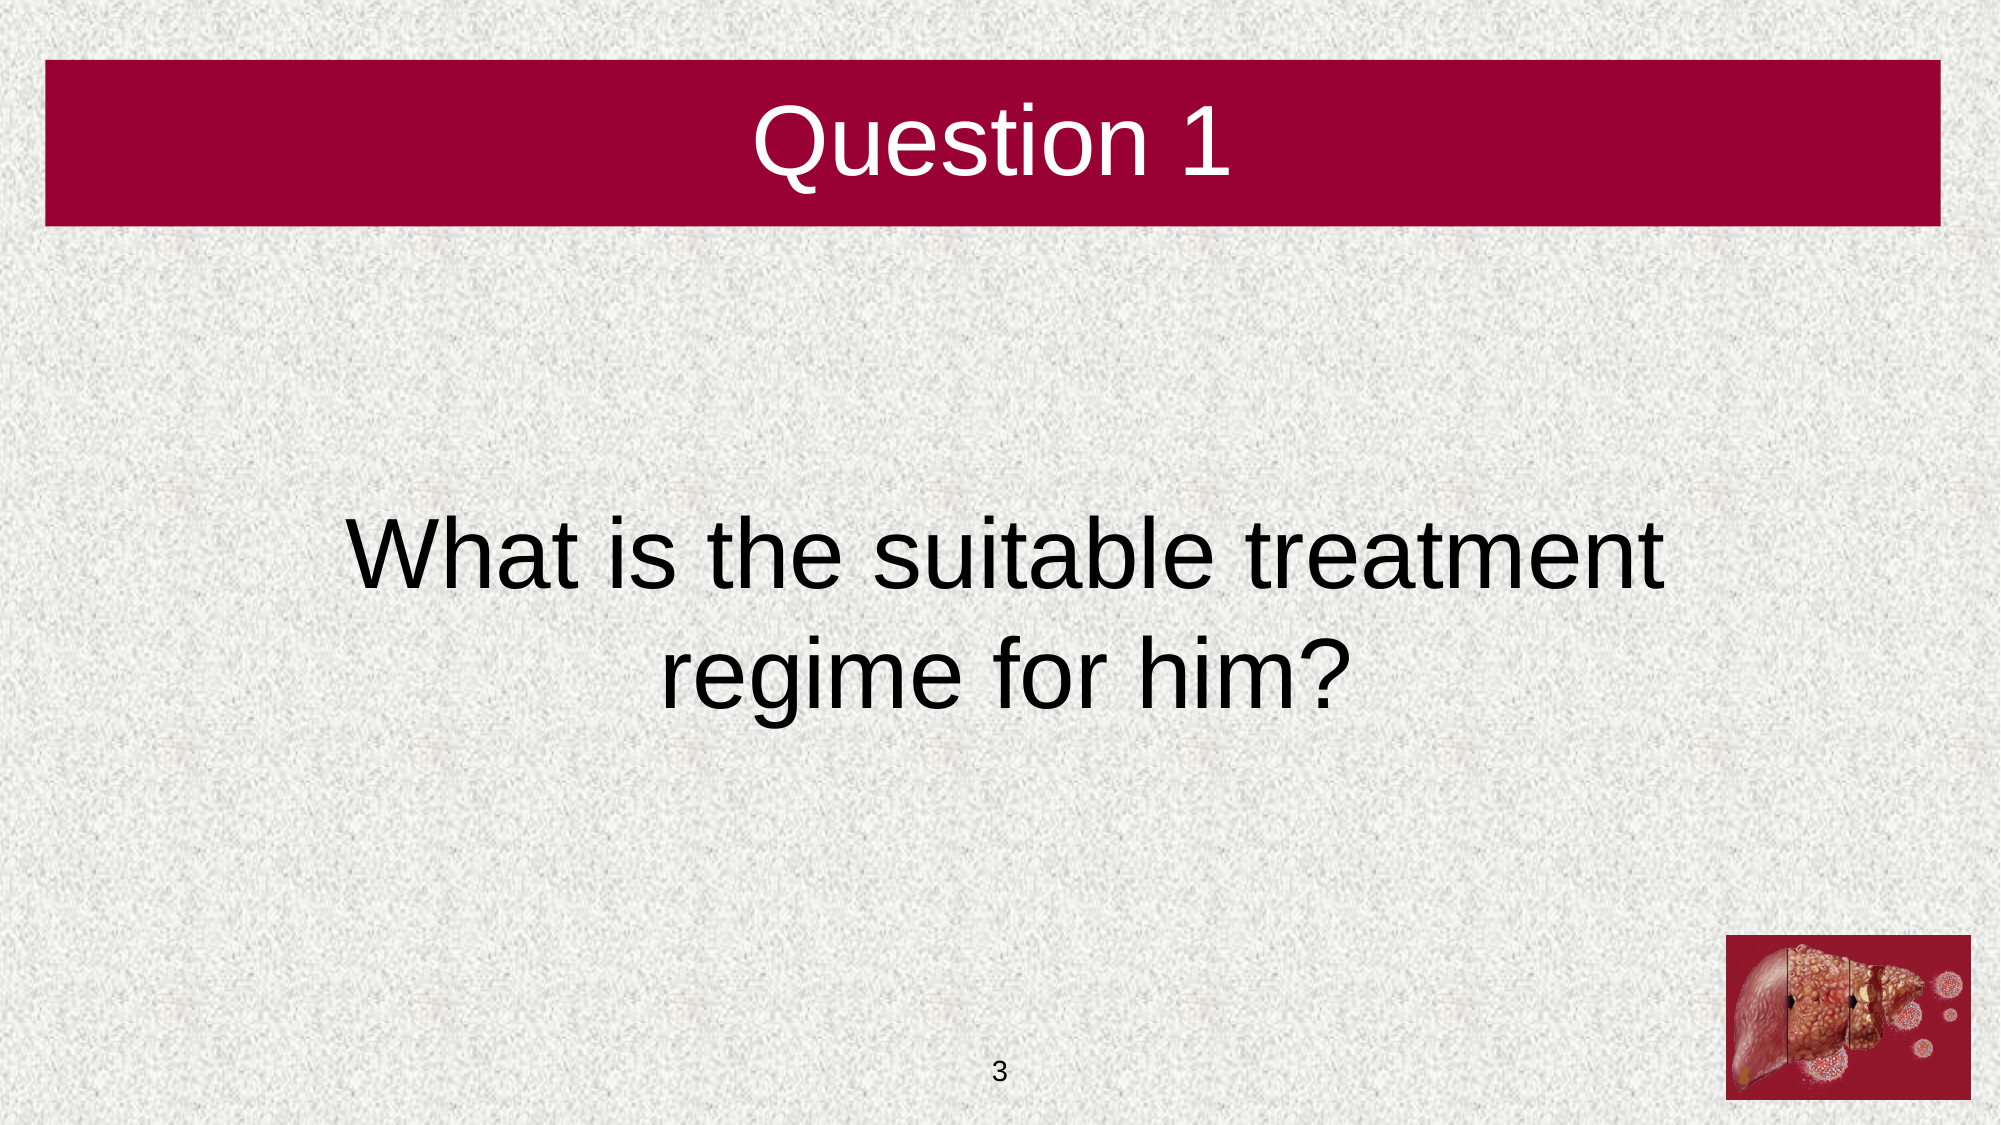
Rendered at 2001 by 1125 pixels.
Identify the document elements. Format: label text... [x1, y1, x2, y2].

picture [0, 0, 2001, 1125]
slide_number 3 [774, 1039, 1225, 1100]
title Question 1 [45, 59, 1941, 227]
list What is the suitable treatment regime for him? [175, 481, 1838, 801]
